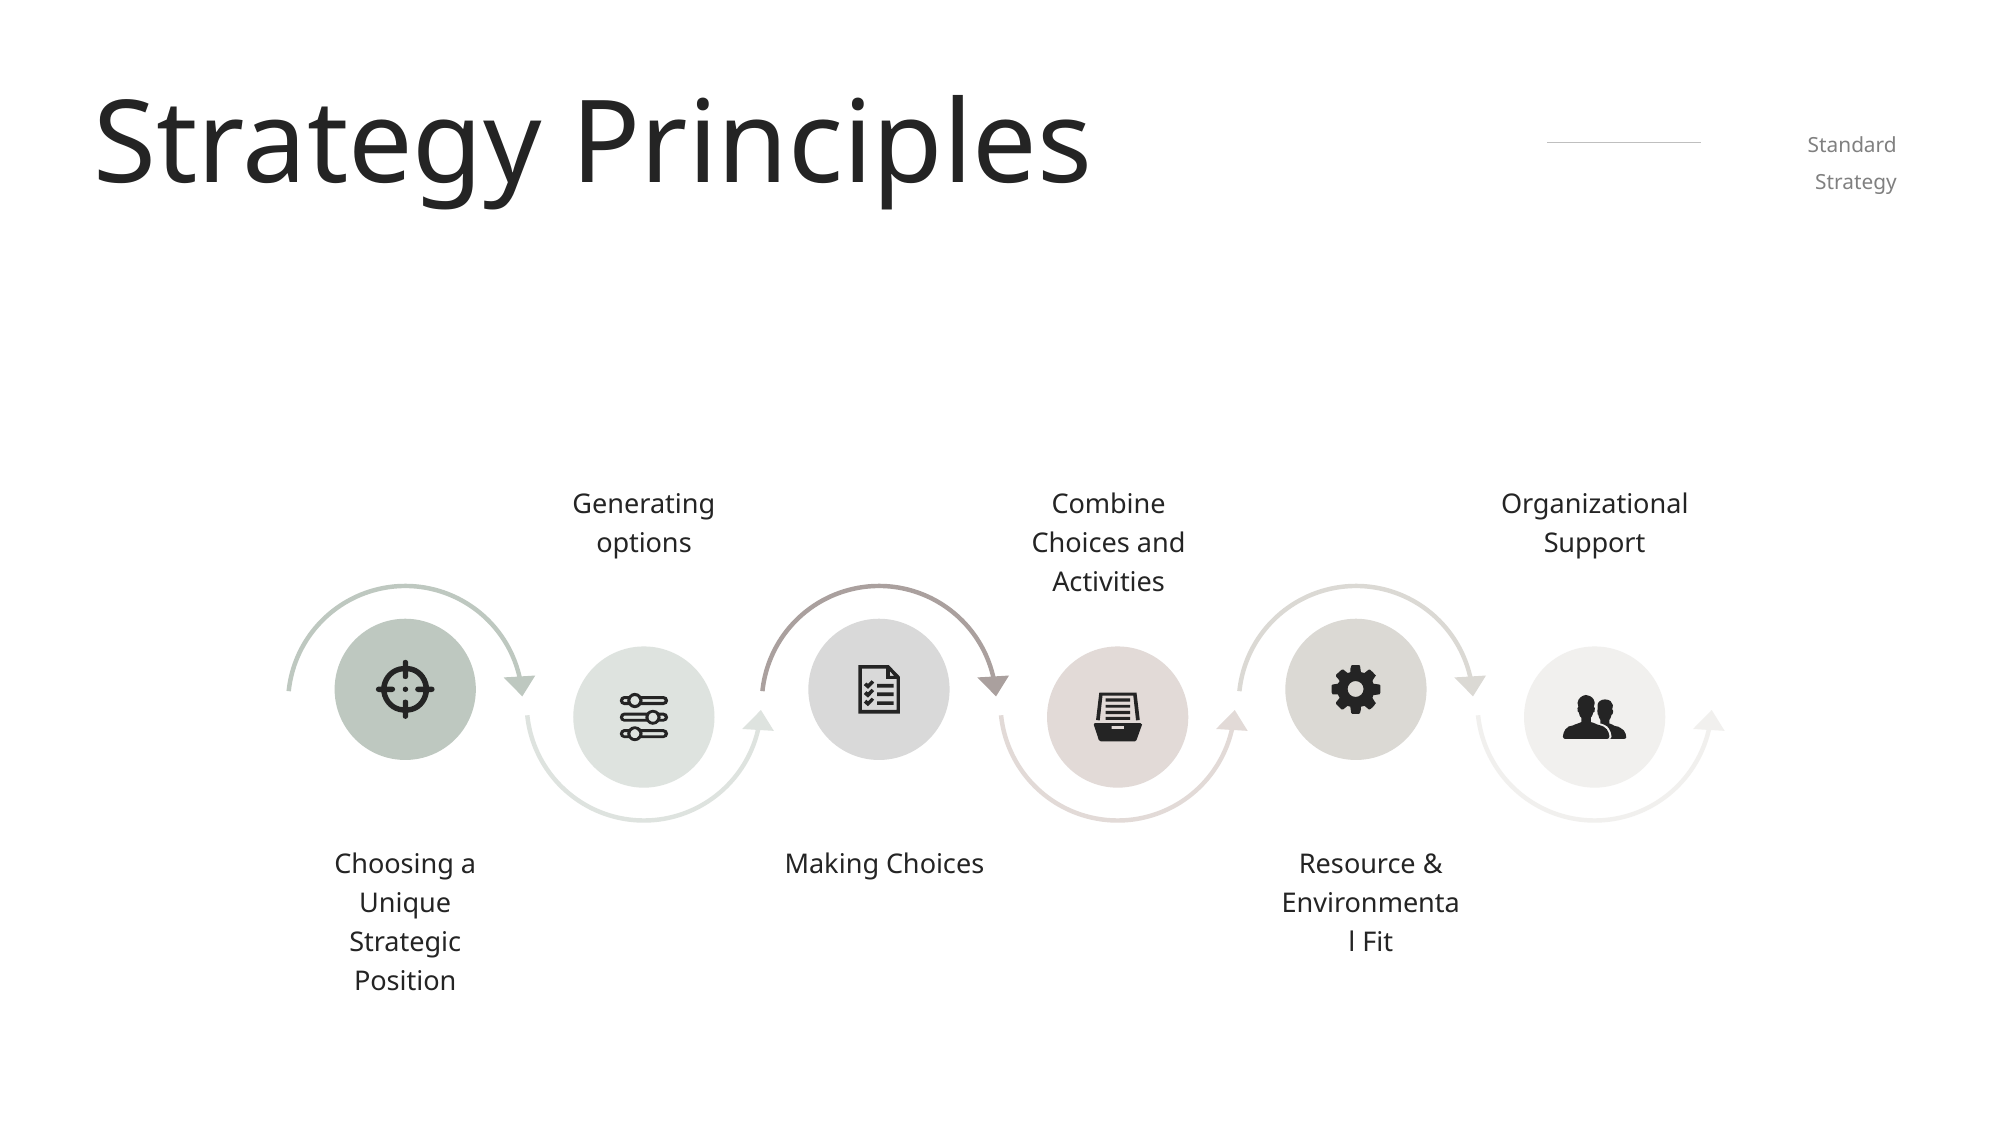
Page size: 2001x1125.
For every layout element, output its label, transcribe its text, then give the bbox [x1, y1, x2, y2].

text_box Making Choices [765, 832, 1004, 887]
text_box [333, 617, 477, 762]
text_box [858, 665, 900, 714]
text_box Combine Choices and Activities [992, 472, 1225, 605]
text_box Organizational Support [1478, 472, 1711, 566]
text_box [375, 659, 435, 719]
text_box Generating options [528, 472, 760, 566]
text_box [1474, 708, 1727, 824]
text_box [572, 645, 716, 789]
text_box [1096, 692, 1140, 721]
text_box [807, 617, 951, 762]
text_box [1331, 665, 1381, 714]
text_box Choosing a Unique Strategic Position [286, 832, 525, 1004]
text_box [1046, 645, 1190, 789]
text_box Resource & Environmental Fit [1263, 832, 1478, 965]
text_box [285, 582, 538, 699]
text_box [1093, 723, 1143, 742]
text_box Strategy Principles [79, 61, 1166, 214]
text_box [997, 708, 1250, 824]
text_box Standard Strategy [1720, 111, 1912, 202]
text_box [1236, 582, 1488, 699]
text_box [1284, 617, 1428, 762]
text_box [1523, 645, 1667, 789]
text_box [523, 708, 776, 824]
text_box [1562, 694, 1627, 739]
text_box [619, 692, 669, 742]
text_box [759, 582, 1011, 699]
